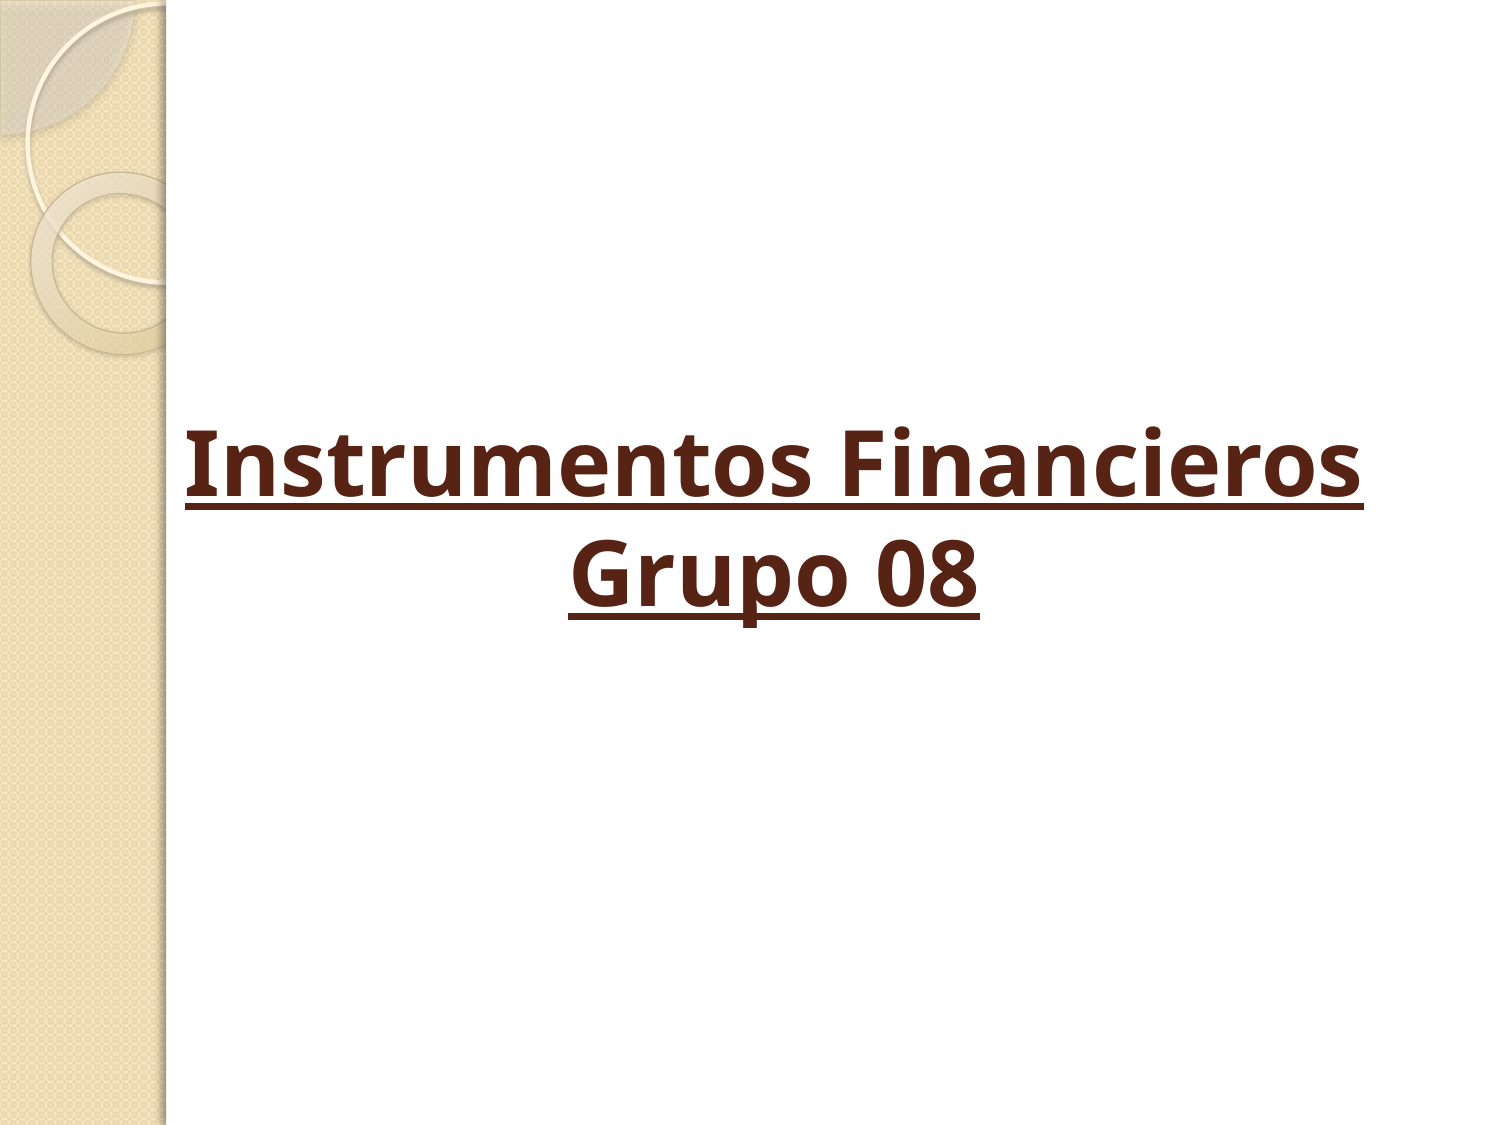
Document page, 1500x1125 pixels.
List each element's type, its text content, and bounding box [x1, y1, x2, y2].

title Instrumentos Financieros Grupo 08 [159, 420, 1390, 609]
